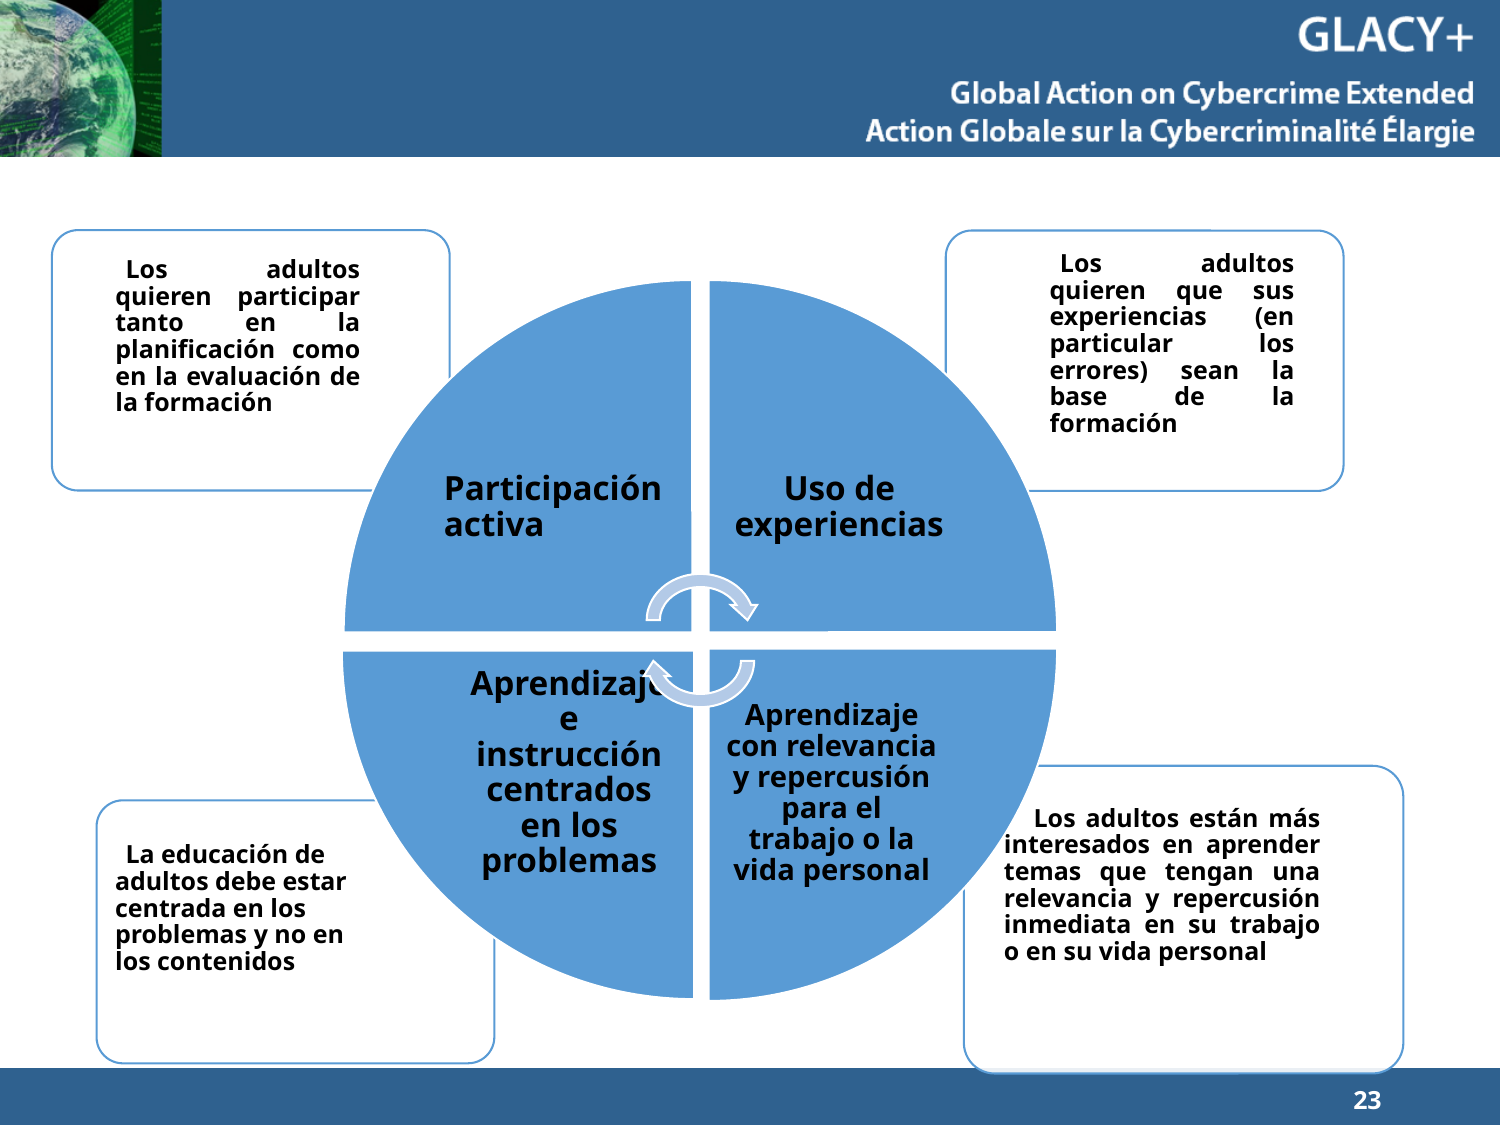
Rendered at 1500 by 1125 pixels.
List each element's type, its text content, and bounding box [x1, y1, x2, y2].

picture [0, 0, 1500, 157]
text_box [51, 230, 1404, 1074]
slide_number 23 [1059, 1074, 1397, 1125]
